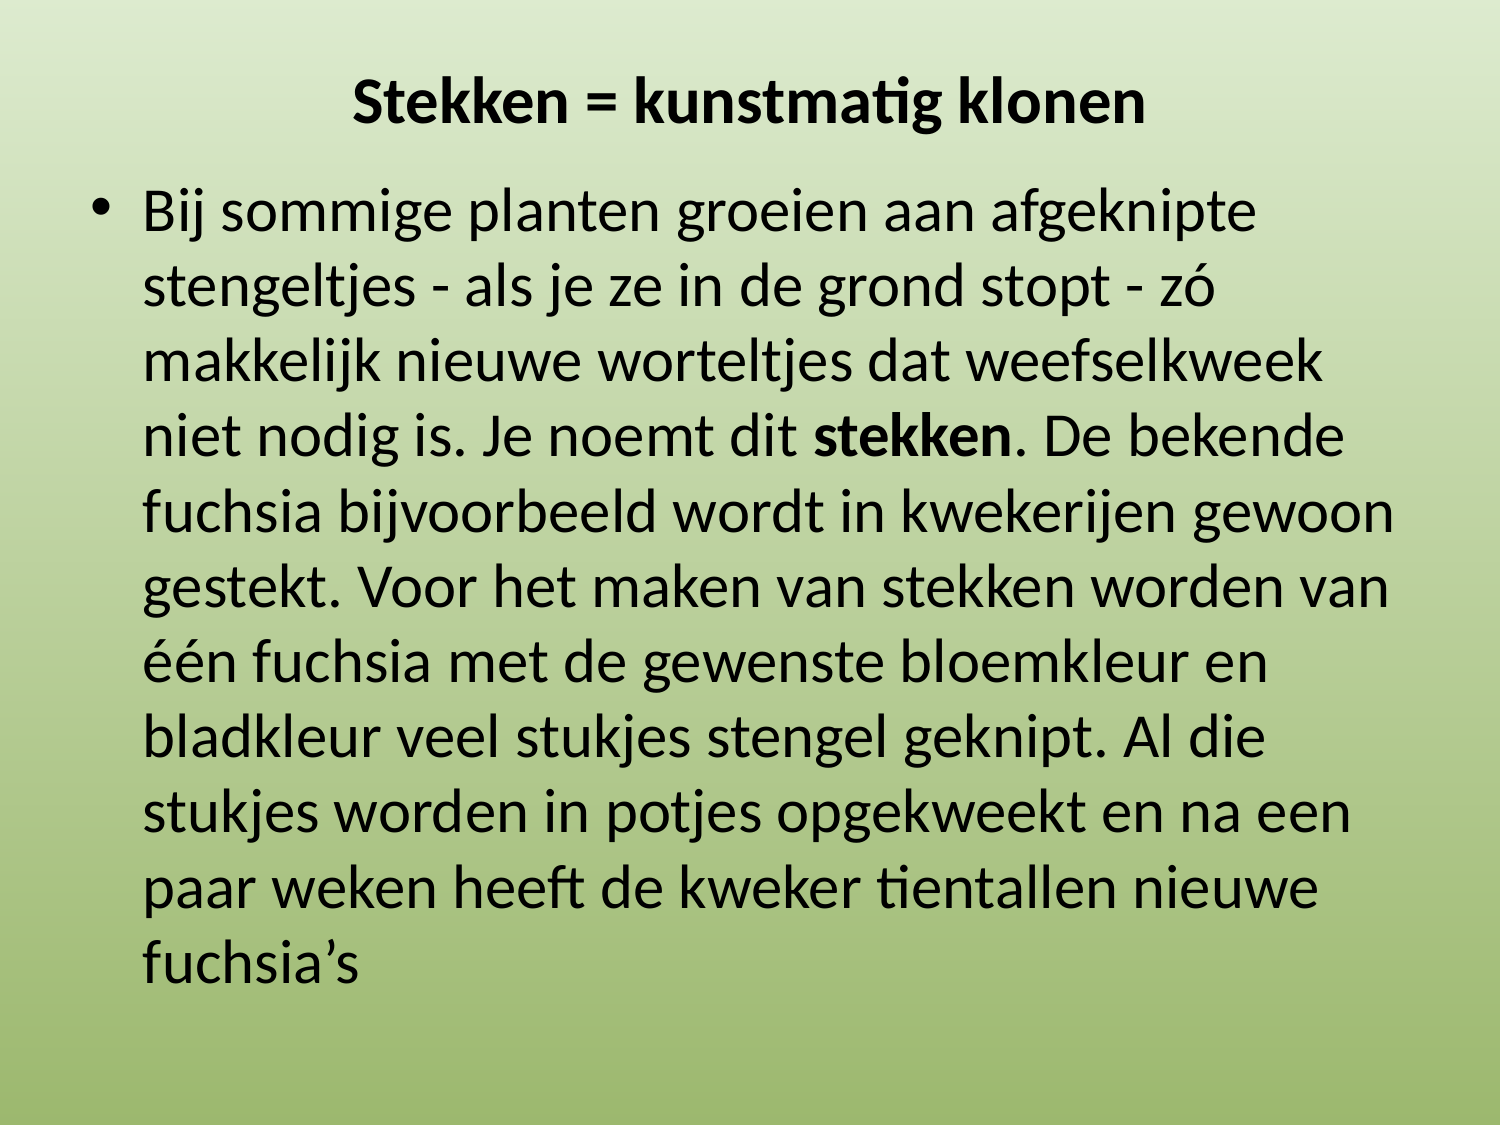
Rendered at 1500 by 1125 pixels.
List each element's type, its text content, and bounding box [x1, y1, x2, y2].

title Stekken = kunstmatig klonen [75, 45, 1425, 149]
list Bij sommige planten groeien aan afgeknipte stengeltjes - als je ze in de grond stopt - zó makkelijk nieuwe worteltjes dat weefselkweek niet nodig is. Je noemt dit stekken. De bekende fuchsia bijvoorbeeld wordt in kwekerijen gewoon gestekt. Voor het maken van stekken worden van één fuchsia met de gewenste bloemkleur en bladkleur veel stukjes stengel geknipt. Al die stukjes worden in potjes opgekweekt en na een paar weken heeft de kweker tientallen nieuwe fuchsia’s [75, 160, 1425, 1005]
